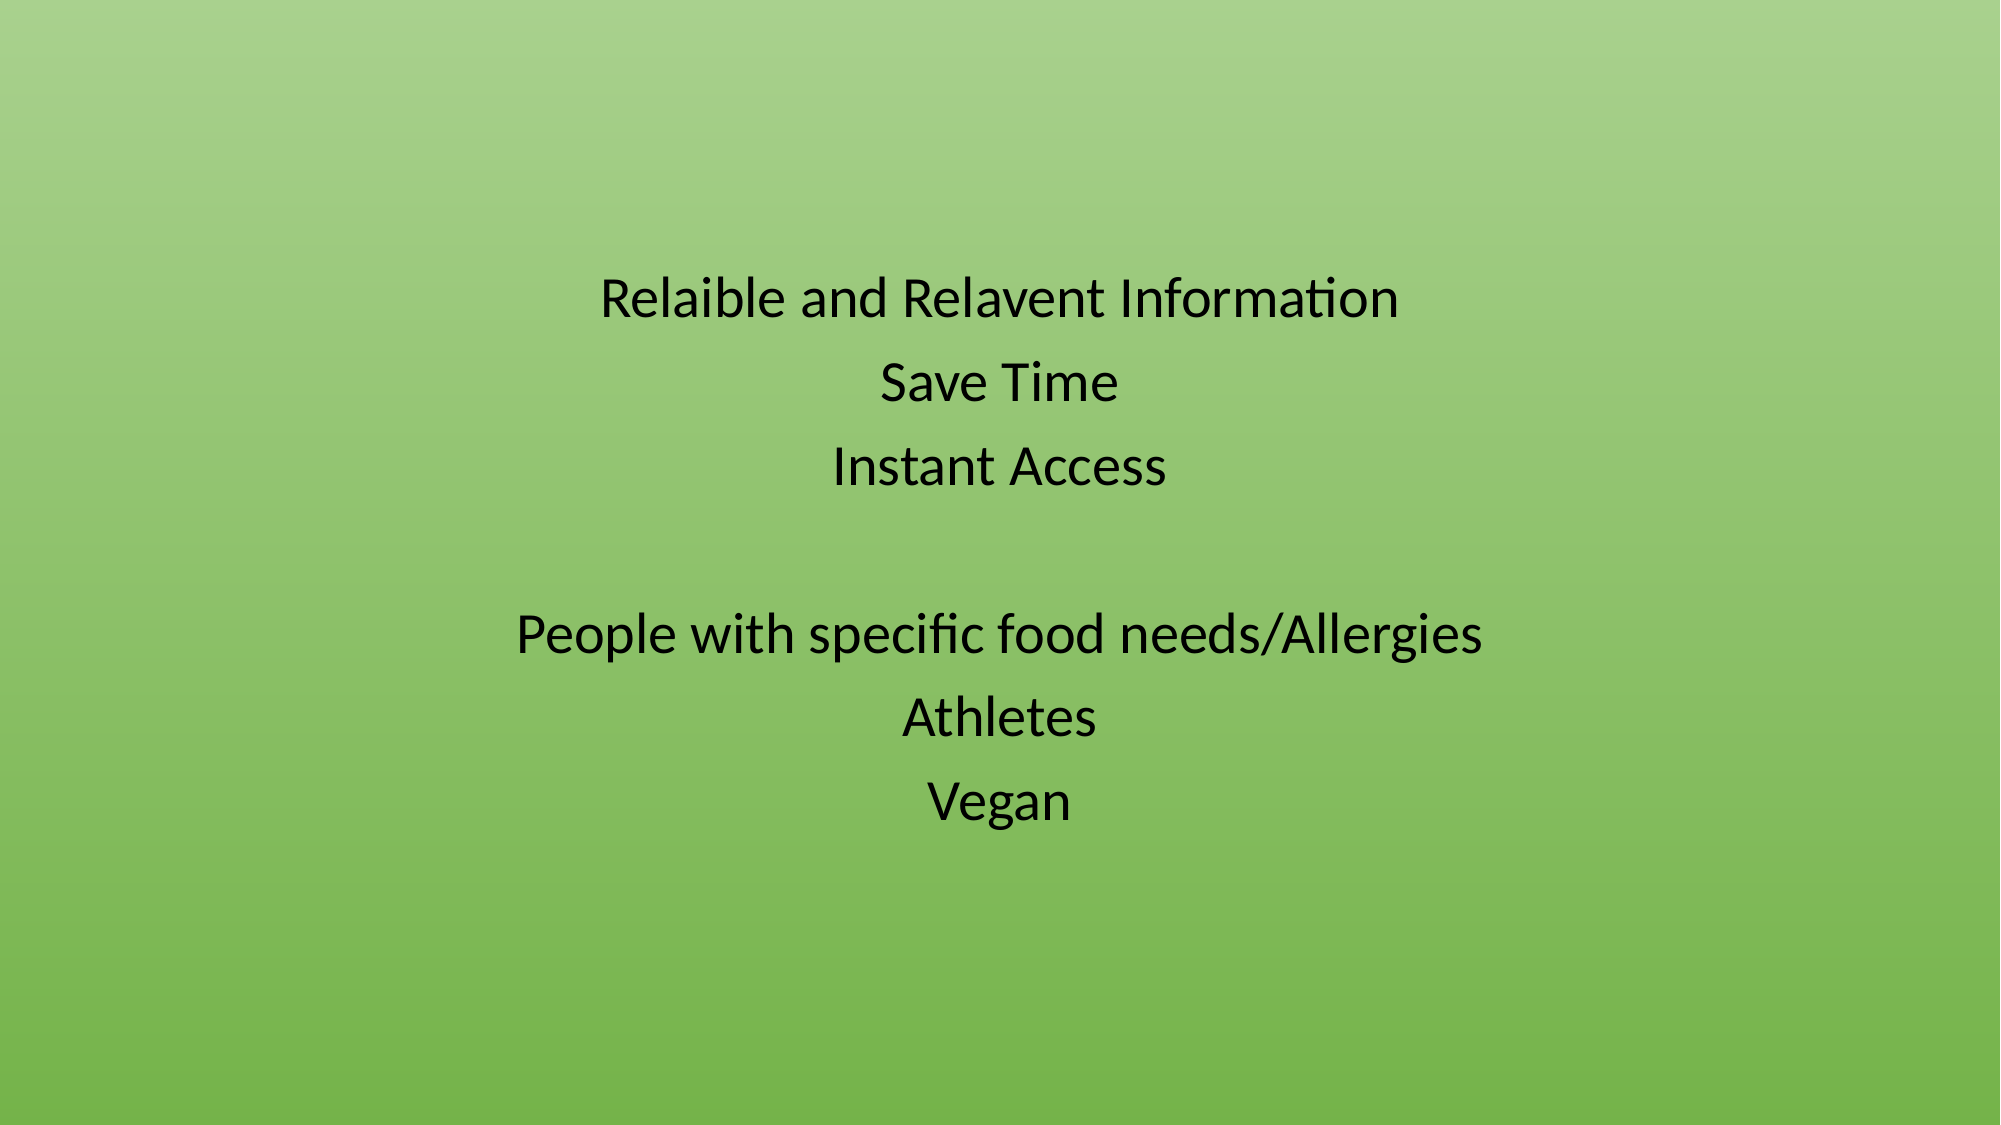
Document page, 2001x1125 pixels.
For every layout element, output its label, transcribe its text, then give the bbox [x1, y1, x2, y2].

list Relaible and Relavent Information Save Time Instant Access People with specific food needs/Allergies Athletes Vegan [137, 85, 1863, 1014]
